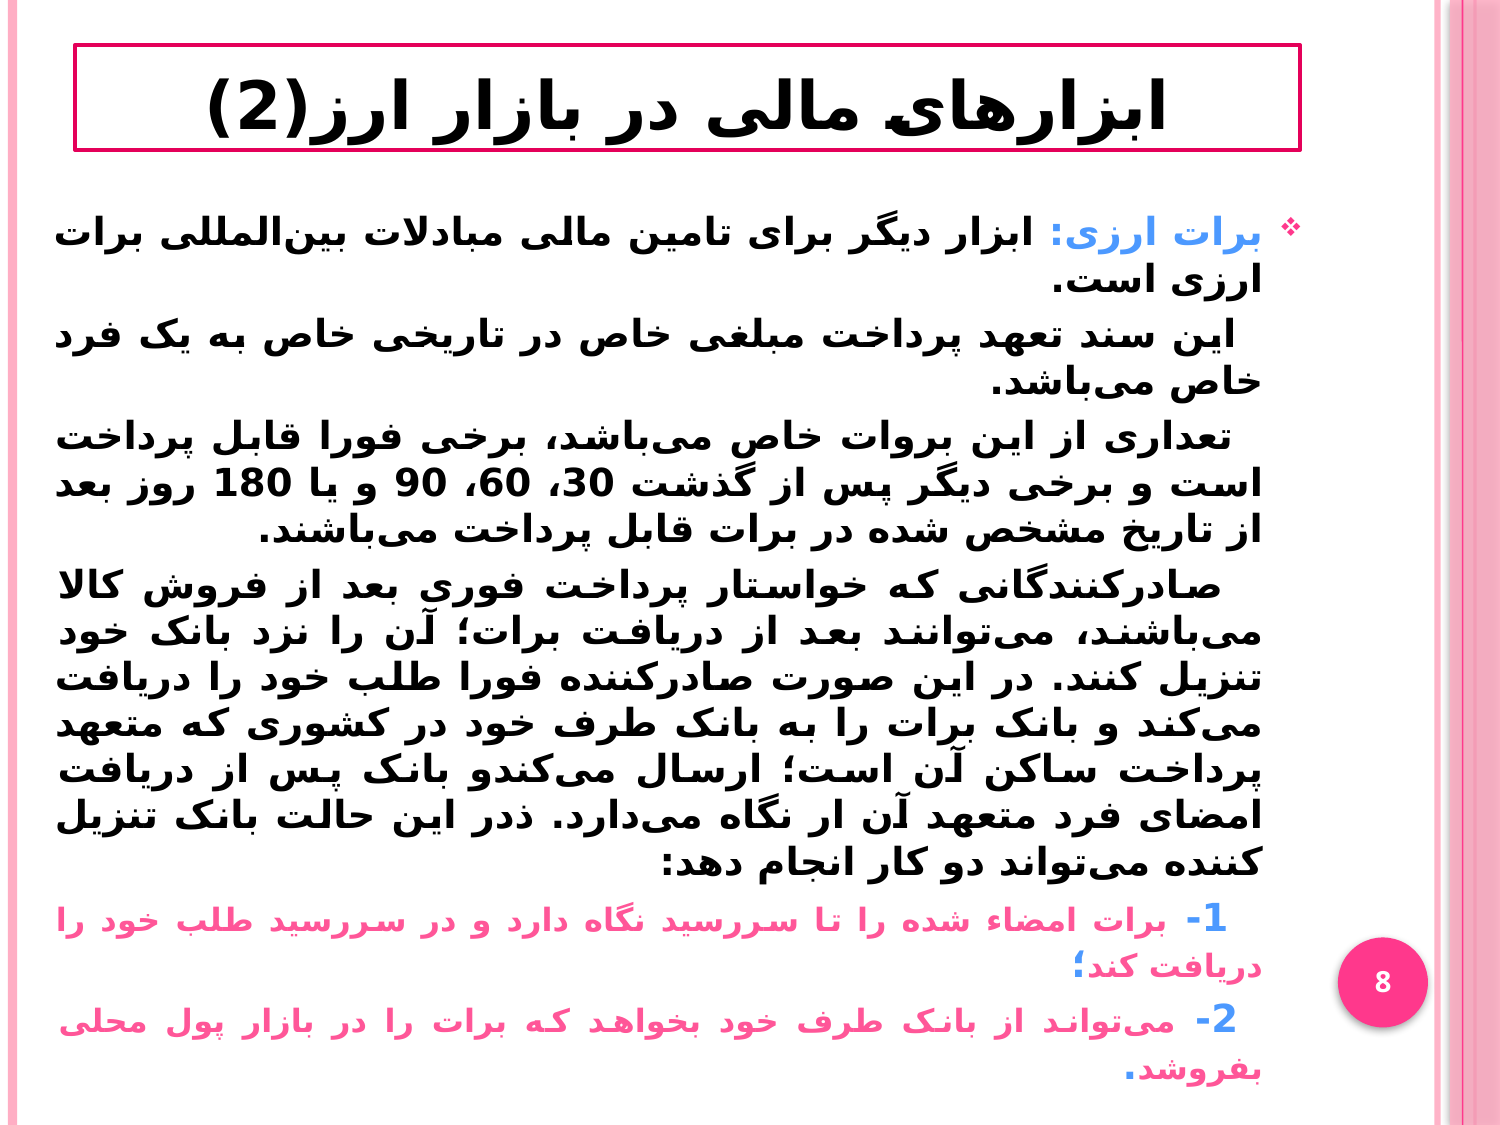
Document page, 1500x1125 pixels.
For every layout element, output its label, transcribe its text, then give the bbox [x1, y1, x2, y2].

list برات ارزی: ابزار دیگر برای تامین مالی مبادلات بین‌المللی برات ارزی است. این سند تعهد پرداخت مبلغی خاص در تاریخی خاص به یک فرد خاص می‌باشد. تعداری از این بروات خاص می‌باشد، برخی فورا قابل پرداخت است و برخی دیگر پس از گذشت 30، 60، 90 و یا 180 روز بعد از تاریخ مشخص شده در برات قابل پرداخت می‌باشند. صادرکنندگانی که خواستار پرداخت فوری بعد از فروش کالا می‌باشند، می‌توانند بعد از دریافت برات؛ آن را نزد بانک خود تنزیل کنند. در این صورت صادرکننده فورا طلب خود را دریافت می‌کند و بانک برات را به بانک طرف خود در کشوری که متعهد پرداخت ساکن آن است؛ ارسال می‌کندو بانک پس از دریافت امضای فرد متعهد آن ار نگاه می‌دارد. ذدر این حالت بانک تنزیل کننده می‌تواند دو کار انجام دهد: 1- برات امضاء شده را تا سررسید نگاه دارد و در سررسید طلب خود را دریافت کند؛ 2- می‌تواند از بانک طرف خود بخواهد که برات را در بازار پول محلی بفروشد. [37, 200, 1313, 1100]
title ابزارهای مالی در بازار ارز(2) [73, 43, 1302, 152]
slide_number 8 [1333, 940, 1434, 1027]
